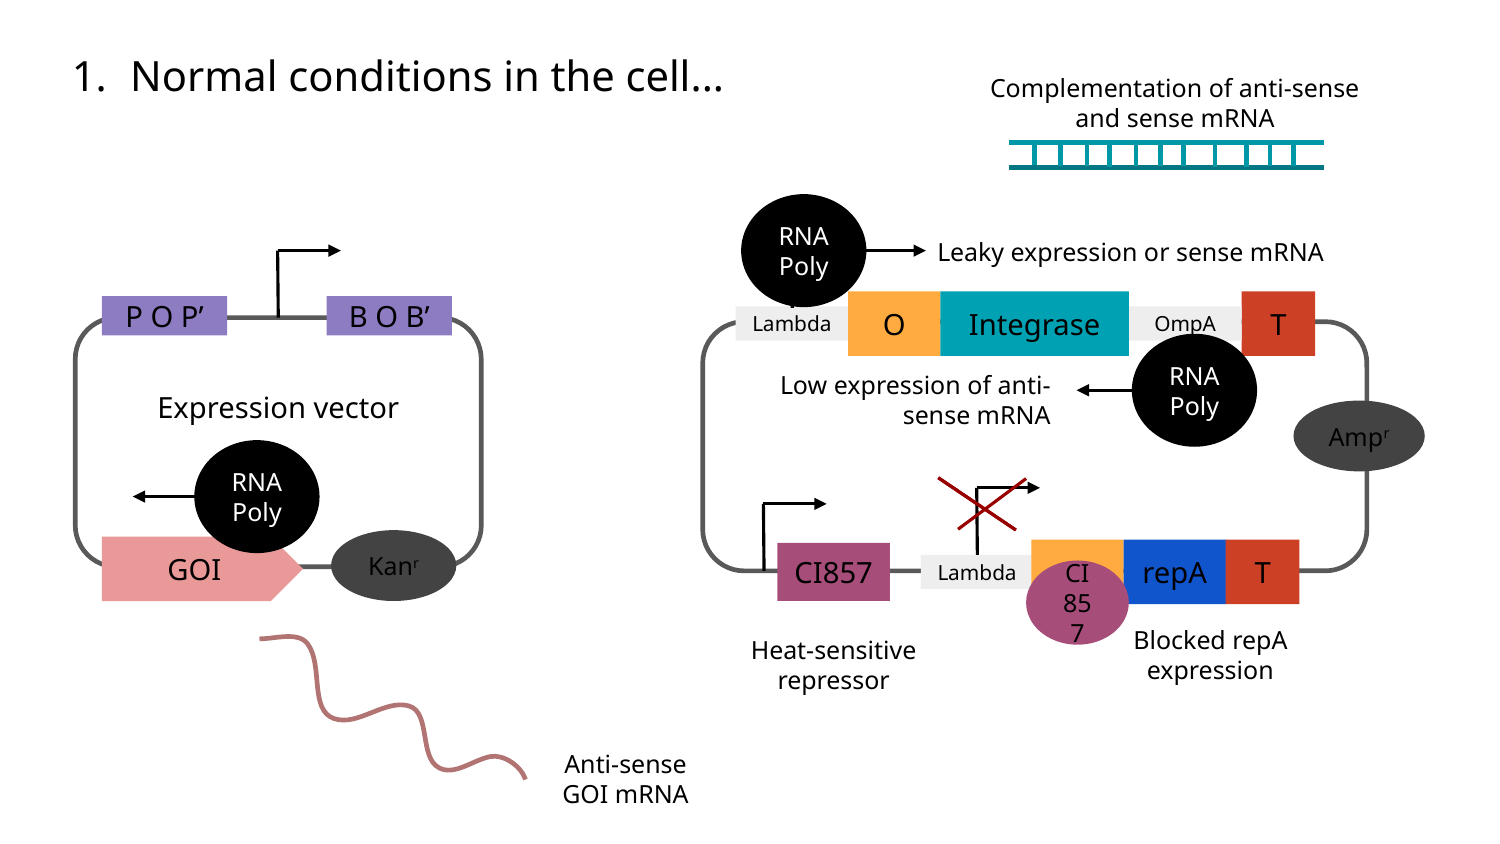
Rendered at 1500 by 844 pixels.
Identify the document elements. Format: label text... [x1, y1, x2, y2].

text_box Lambda [735, 306, 848, 341]
text_box CI 857 [1026, 560, 1129, 645]
text_box Leaky expression or sense mRNA [920, 221, 1342, 280]
text_box B O B’ [326, 296, 452, 336]
text_box GOI [101, 536, 304, 602]
text_box O [848, 291, 940, 354]
text_box Lambda [920, 554, 1031, 589]
text_box Blocked repA expression [1094, 609, 1327, 694]
text_box [259, 636, 526, 780]
text_box [702, 321, 1367, 571]
text_box T [1225, 539, 1300, 605]
text_box Kanr [331, 530, 457, 602]
text_box Anti-sense GOI mRNA [531, 733, 720, 819]
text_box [1009, 140, 1325, 168]
text_box OmpA [1129, 306, 1242, 341]
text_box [938, 477, 956, 531]
text_box O [1031, 539, 1123, 583]
text_box Low expression of anti-sense mRNA [751, 354, 1066, 437]
text_box CI857 [777, 542, 890, 601]
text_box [957, 478, 1027, 530]
text_box Integrase [940, 291, 1129, 356]
text_box RNA Poly [741, 194, 867, 308]
text_box T [1241, 291, 1316, 356]
text_box RNA Poly [194, 440, 320, 554]
text_box Complementation of anti-sense and sense mRNA [960, 57, 1390, 117]
text_box RNA Poly [1131, 333, 1258, 447]
text_box P O P’ [101, 296, 228, 336]
text_box Normal conditions in the cell... [40, 34, 867, 129]
text_box Expression vector [75, 317, 482, 567]
text_box Ampr [1293, 400, 1425, 472]
text_box Heat-sensitive repressor [731, 619, 936, 704]
text_box repA [1123, 539, 1225, 605]
